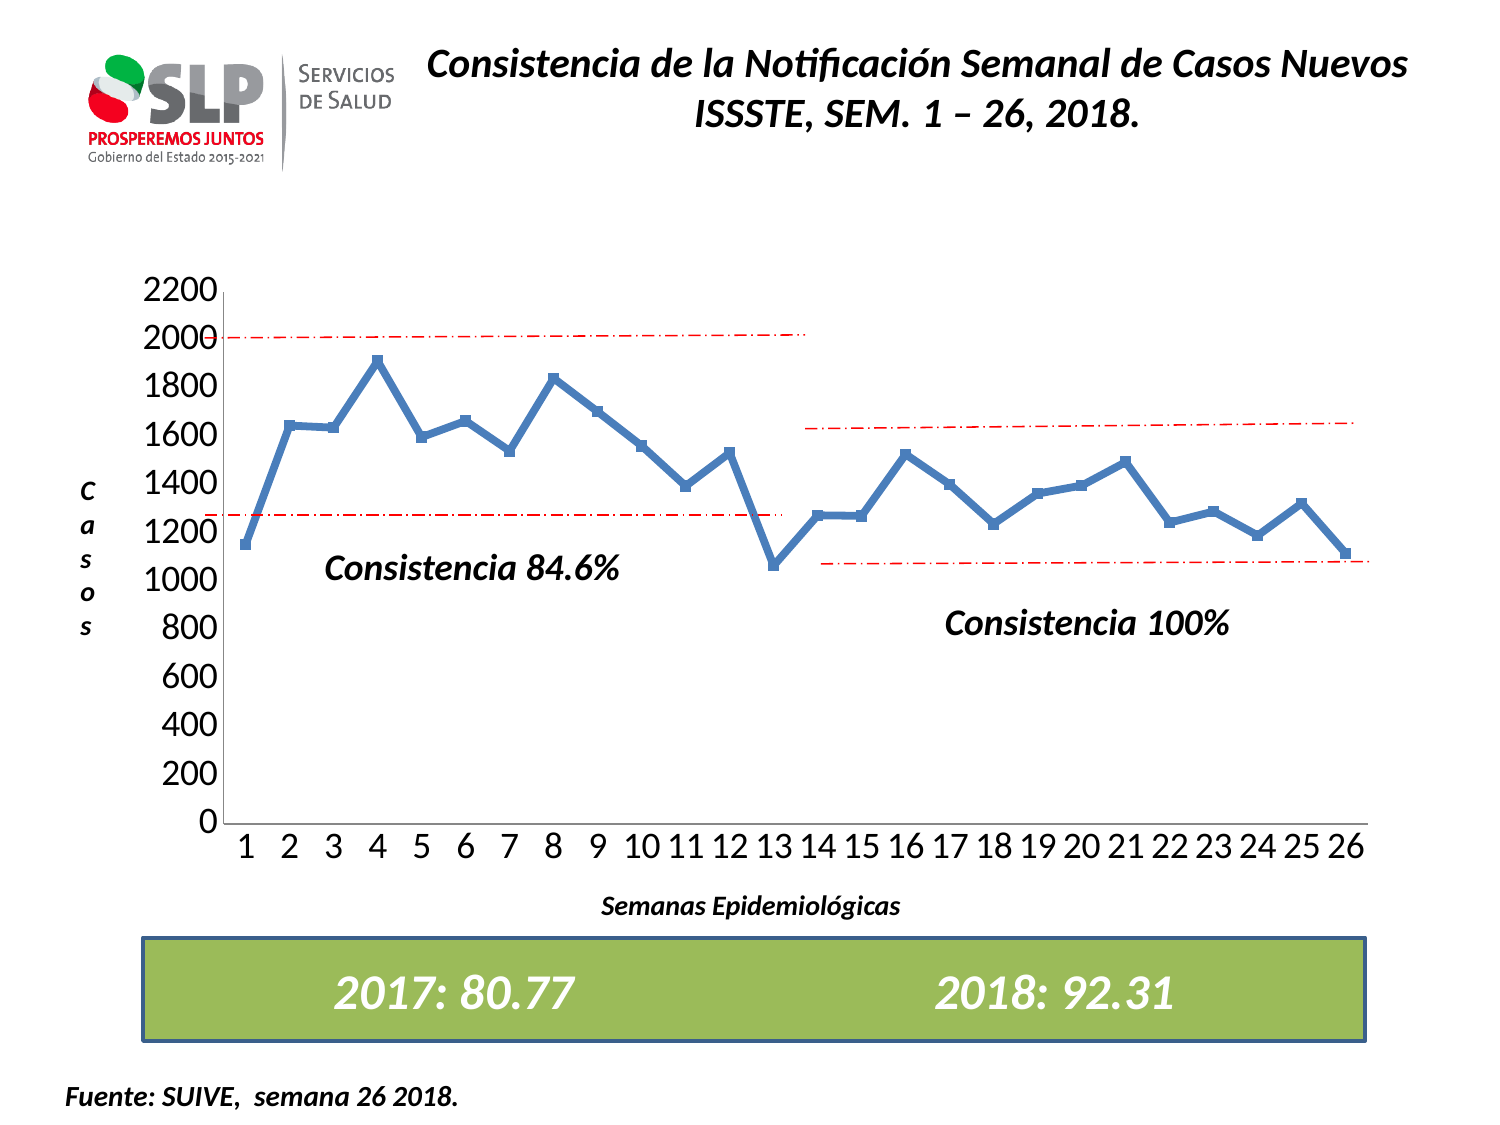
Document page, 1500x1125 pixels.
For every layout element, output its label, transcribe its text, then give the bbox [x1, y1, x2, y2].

picture [88, 54, 394, 172]
text_box Casos [65, 465, 102, 649]
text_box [804, 422, 1357, 429]
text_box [820, 561, 1373, 565]
text_box Consistencia de la Notificación Semanal de Casos Nuevos ISSSTE, SEM. 1 – 26, 2018. [339, 28, 1497, 144]
chart [116, 260, 1394, 881]
text_box Fuente: SUIVE, semana 26 2018. [50, 1069, 573, 1120]
text_box Semanas Epidemiológicas [420, 889, 1088, 929]
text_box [204, 334, 806, 339]
text_box 2017: 80.77 2018: 92.31 [141, 936, 1367, 1043]
